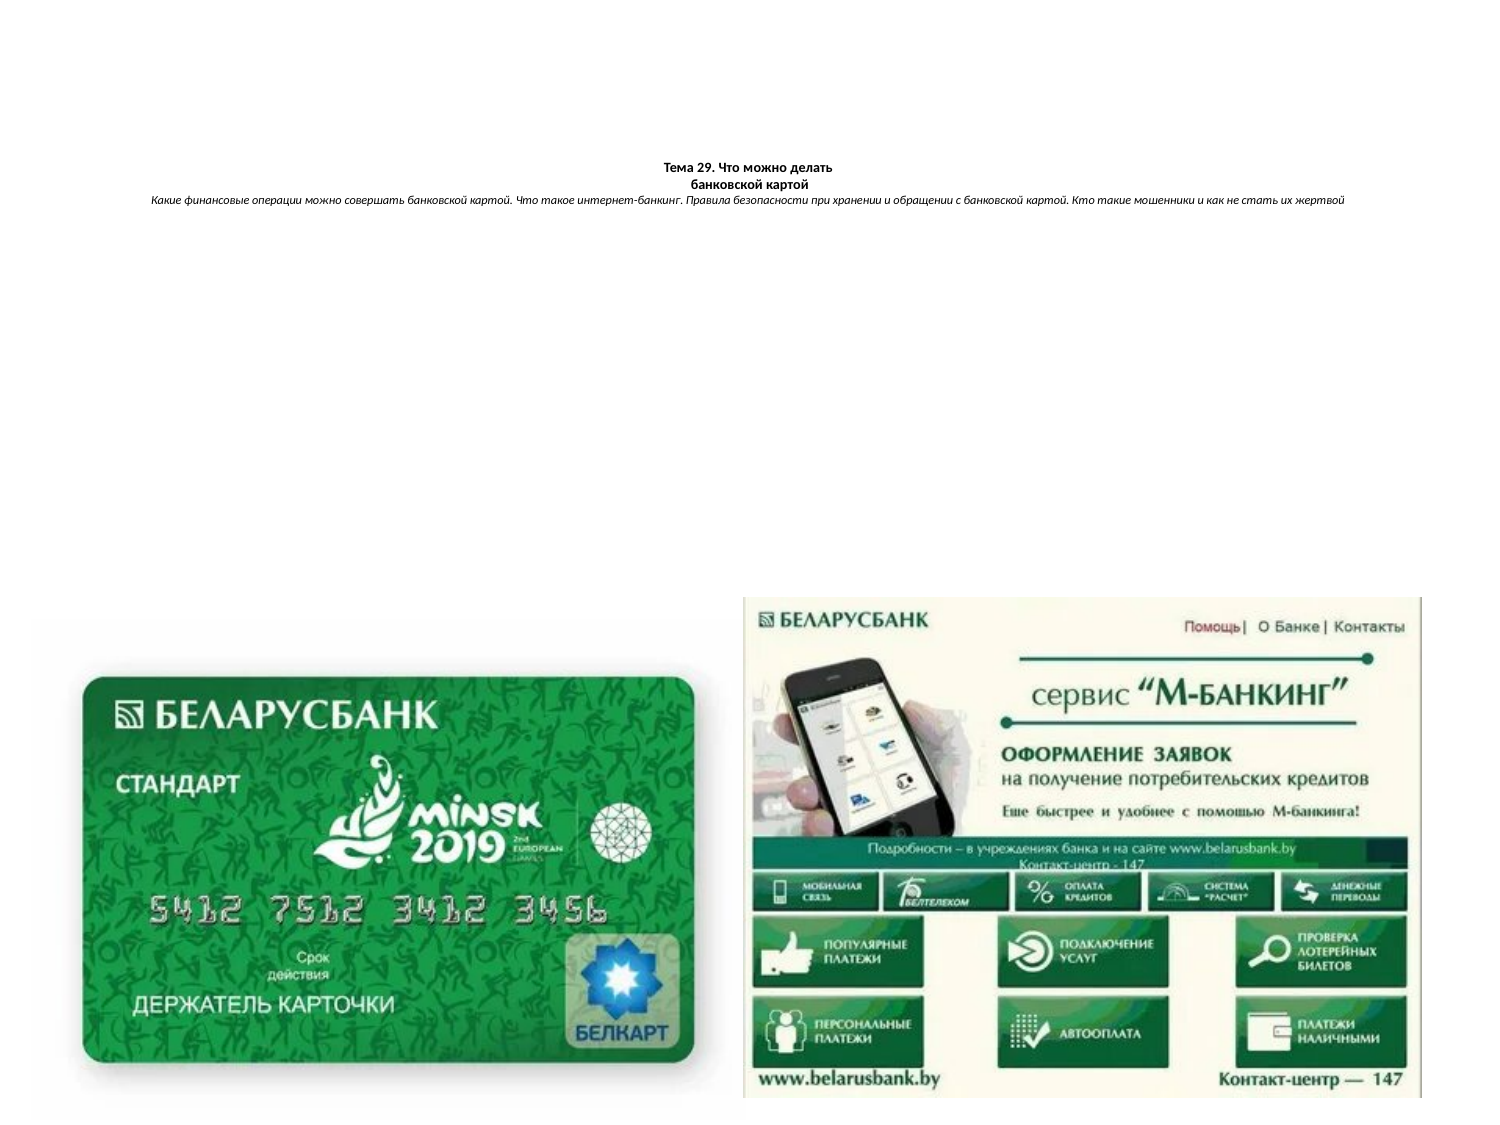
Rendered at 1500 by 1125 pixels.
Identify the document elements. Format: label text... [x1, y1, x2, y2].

picture [31, 597, 1422, 1120]
title Тема 29. Что можно делать банковской картой Какие финансовые операции можно совершать банковской картой. Что такое интернет-банкинг. Правила безопасности при хранении и обращении с банковской картой. Кто такие мошенники и как не стать их жертвой [75, 45, 1425, 233]
